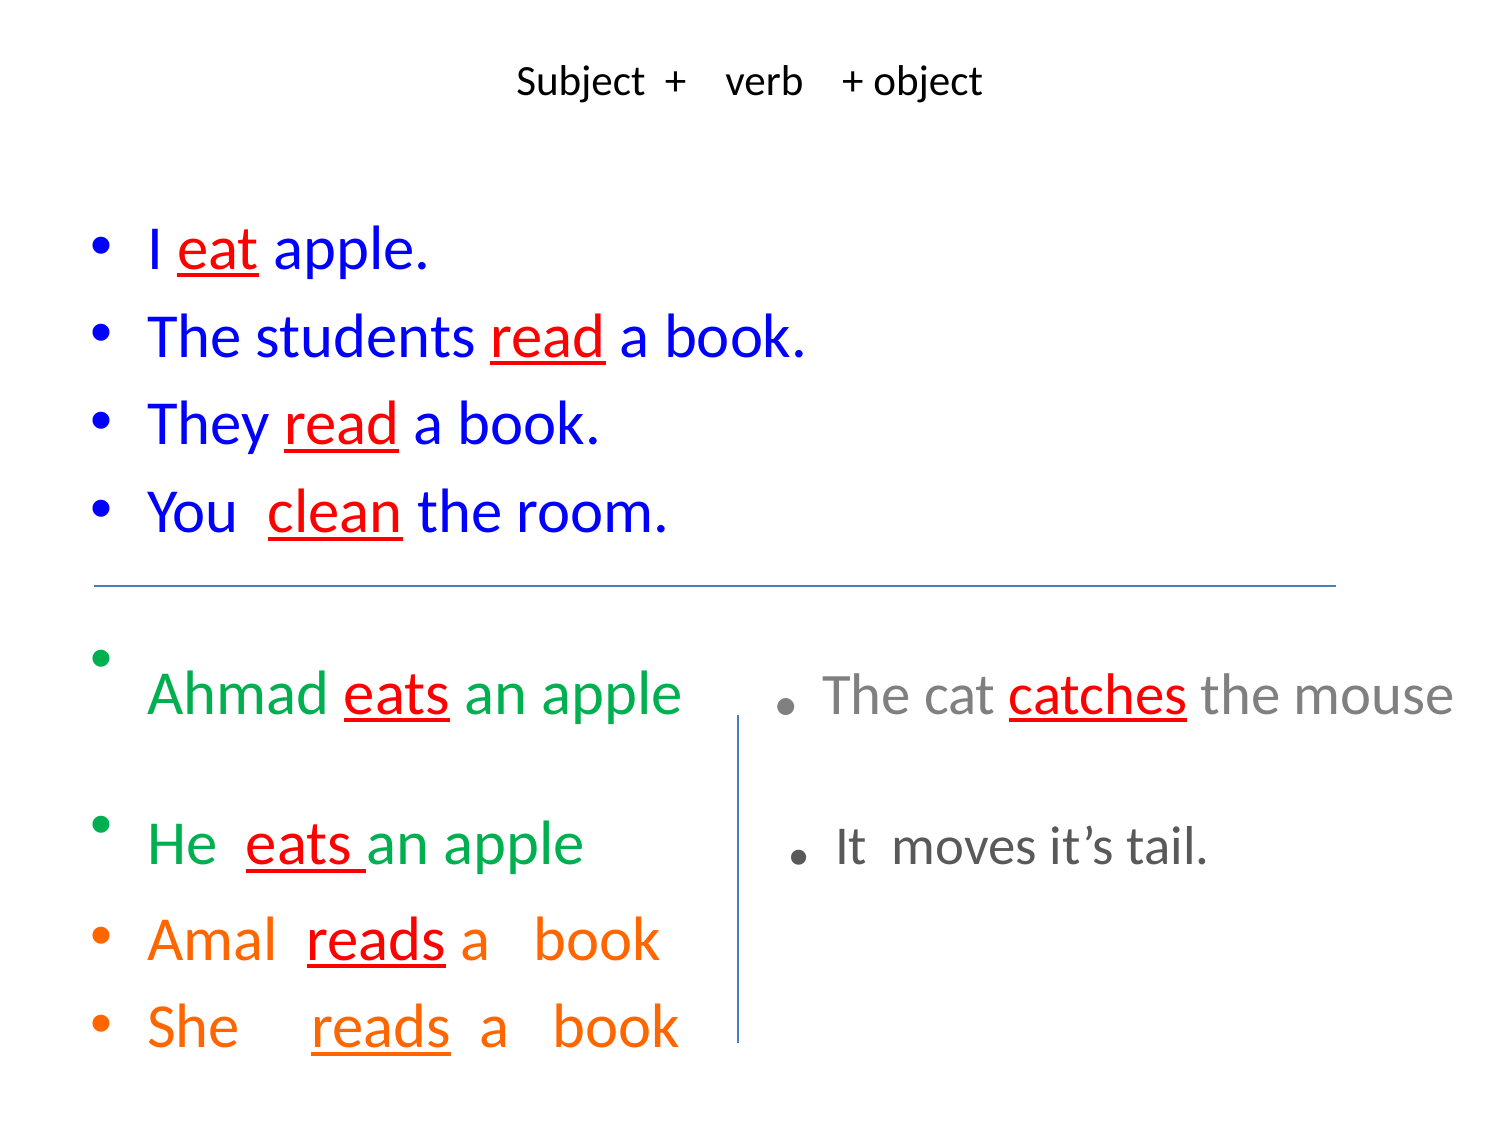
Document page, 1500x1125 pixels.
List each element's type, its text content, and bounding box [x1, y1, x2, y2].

list I eat apple. The students read a book. They read a book. You clean the room. Ahmad eats an apple . The cat catches the mouse He eats an apple . It moves it’s tail. Amal reads a book She reads a book [75, 199, 1477, 1090]
title Subject + verb + object [75, 45, 1425, 164]
